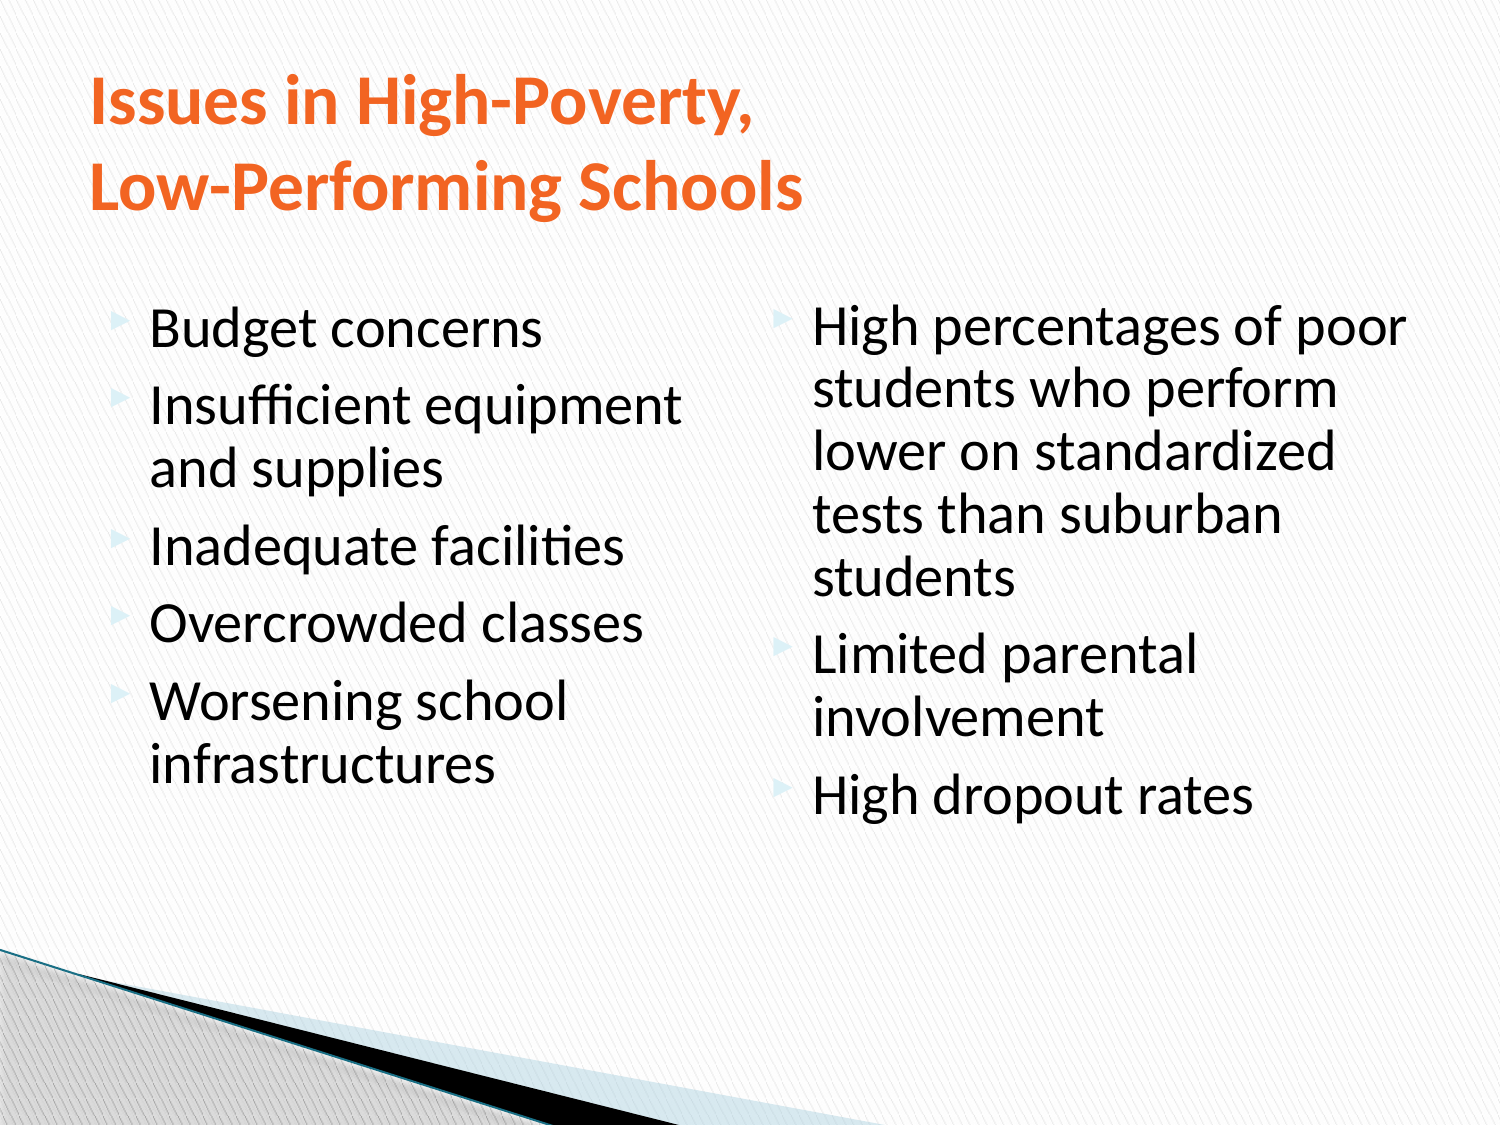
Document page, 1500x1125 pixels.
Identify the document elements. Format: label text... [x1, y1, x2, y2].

list Budget concerns Insufficient equipment and supplies Inadequate facilities Overcrowded classes Worsening school infrastructures [75, 289, 737, 1000]
list High percentages of poor students who perform lower on standardized tests than suburban students Limited parental involvement High dropout rates [737, 287, 1425, 1063]
title Issues in High-Poverty, Low-Performing Schools [75, 45, 1425, 233]
